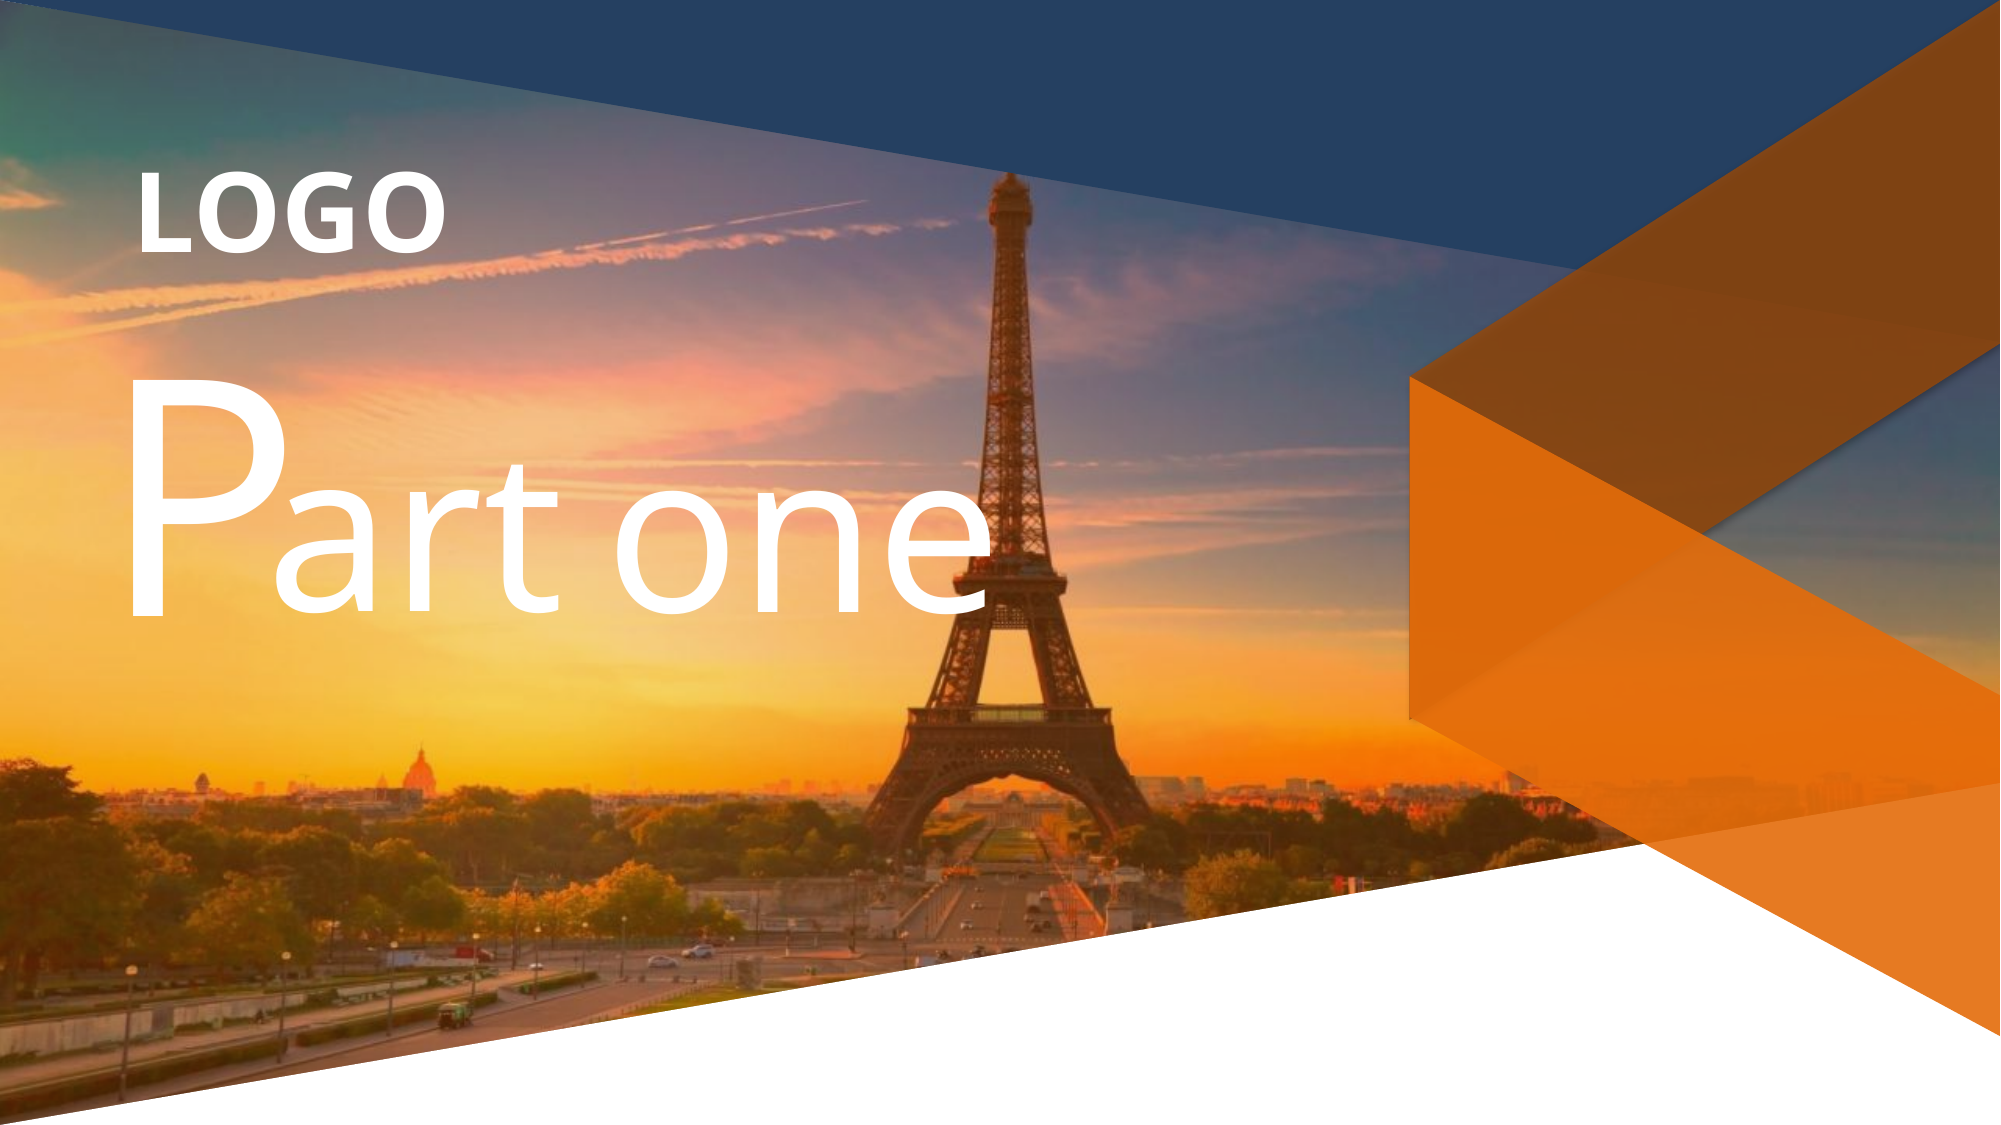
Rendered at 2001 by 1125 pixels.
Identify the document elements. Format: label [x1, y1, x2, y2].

text_box [1409, 0, 2000, 1037]
picture [0, 0, 2000, 1125]
